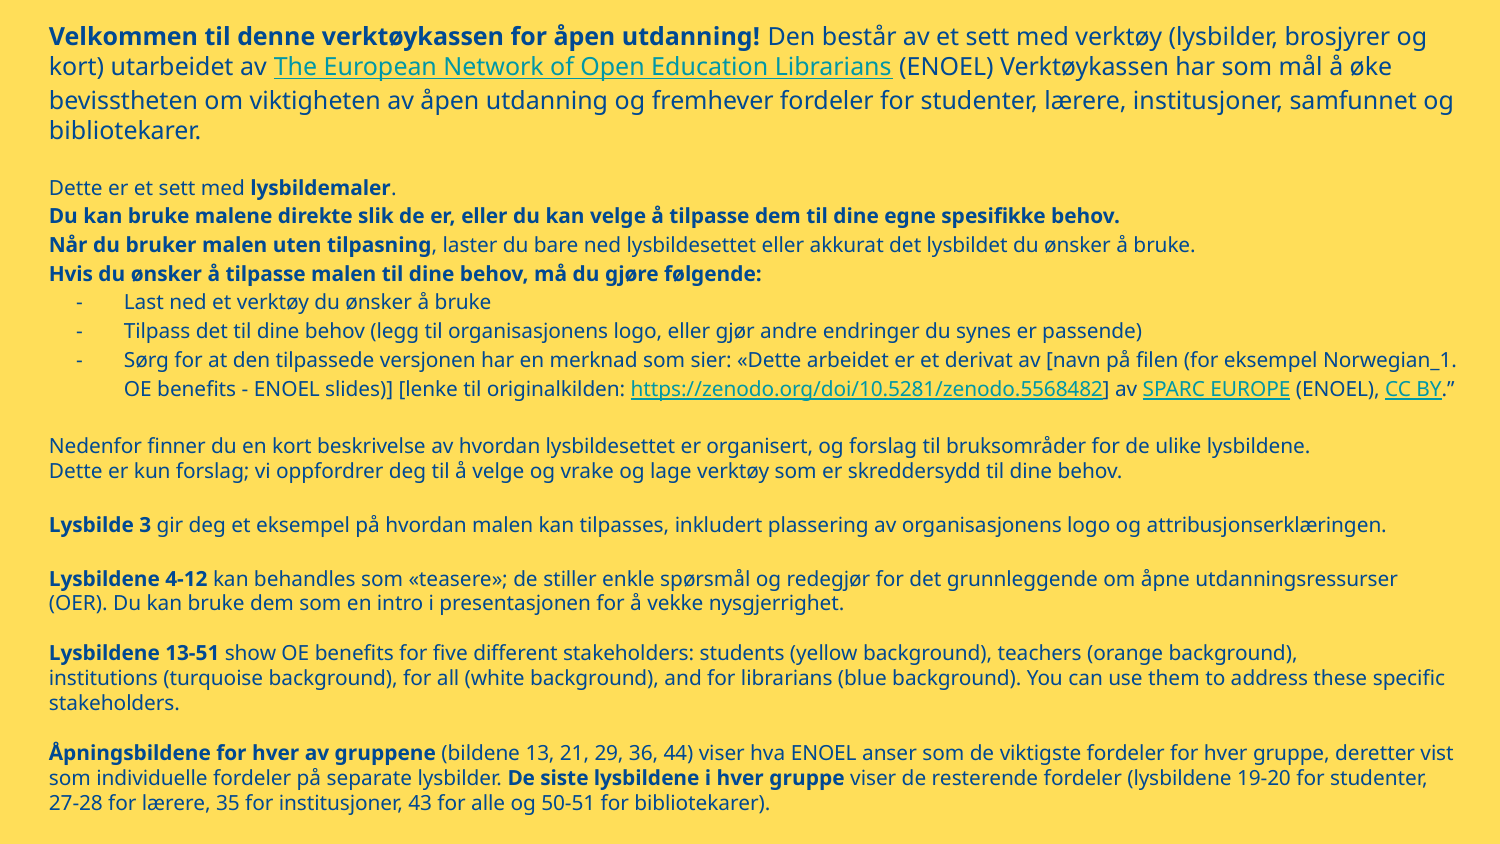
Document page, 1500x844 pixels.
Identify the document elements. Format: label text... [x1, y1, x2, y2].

text_box Velkommen til denne verktøykassen for åpen utdanning! Den består av et sett med verktøy (lysbilder, brosjyrer og kort) utarbeidet av The European Network of Open Education Librarians (ENOEL) Verktøykassen har som mål å øke bevisstheten om viktigheten av åpen utdanning og fremhever fordeler for studenter, lærere, institusjoner, samfunnet og bibliotekarer. Dette er et sett med lysbildemaler. Du kan bruke malene direkte slik de er, eller du kan velge å tilpasse dem til dine egne spesifikke behov. Når du bruker malen uten tilpasning, laster du bare ned lysbildesettet eller akkurat det lysbildet du ønsker å bruke. Hvis du ønsker å tilpasse malen til dine behov, må du gjøre følgende: Last ned et verktøy du ønsker å bruke Tilpass det til dine behov (legg til organisasjonens logo, eller gjør andre endringer du synes er passende) Sørg for at den tilpassede versjonen har en merknad som sier: «Dette arbeidet er et derivat av [navn på filen (for eksempel Norwegian_1. OE benefits - ENOEL slides)] [lenke til originalkilden: https://zenodo.org/doi/10.5281/zenodo.5568482] av SPARC EUROPE (ENOEL), CC BY.” Nedenfor finner du en kort beskrivelse av hvordan lysbildesettet er organisert, og forslag til bruksområder for de ulike lysbildene. Dette er kun forslag; vi oppfordrer deg til å velge og vrake og lage verktøy som er skreddersydd til dine behov. Lysbilde 3 gir deg et eksempel på hvordan malen kan tilpasses, inkludert plassering av organisasjonens logo og attribusjonserklæringen. Lysbildene 4-12 kan behandles som «teasere»; de stiller enkle spørsmål og redegjør for det grunnleggende om åpne utdanningsressurser (OER). Du kan bruke dem som en intro i presentasjonen for å vekke nysgjerrighet. Lysbildene 13-51 show OE benefits for five different stakeholders: students (yellow background), teachers (orange background), institutions (turquoise background), for all (white background), and for librarians (blue background). You can use them to address these specific stakeholders. Åpningsbildene for hver av gruppene (bildene 13, 21, 29, 36, 44) viser hva ENOEL anser som de viktigste fordeler for hver gruppe, deretter vist som individuelle fordeler på separate lysbilder. De siste lysbildene i hver gruppe viser de resterende fordeler (lysbildene 19-20 for studenter, 27-28 for lærere, 35 for institusjoner, 43 for alle og 50-51 for bibliotekarer). [33, 5, 1478, 830]
